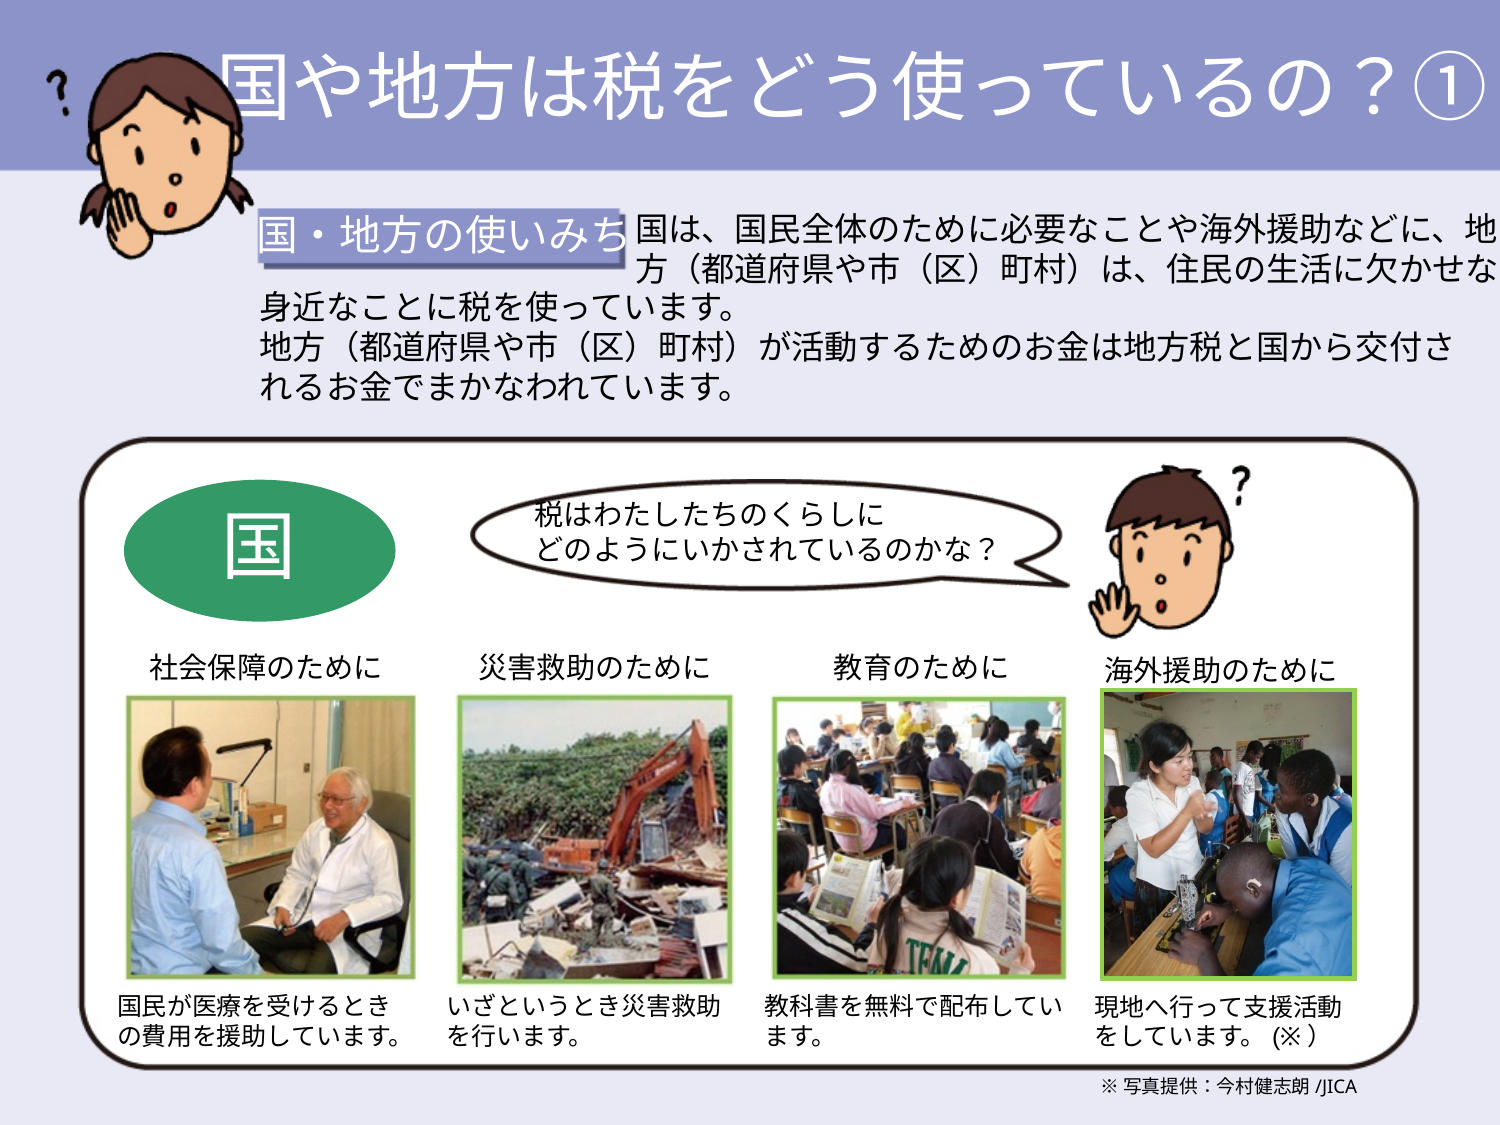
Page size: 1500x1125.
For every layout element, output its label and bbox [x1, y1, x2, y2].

text_box [755, 642, 1073, 1059]
text_box [0, 0, 1500, 1125]
text_box [466, 479, 1081, 596]
text_box [111, 642, 420, 1059]
text_box [1080, 645, 1357, 1090]
text_box [443, 642, 736, 1060]
